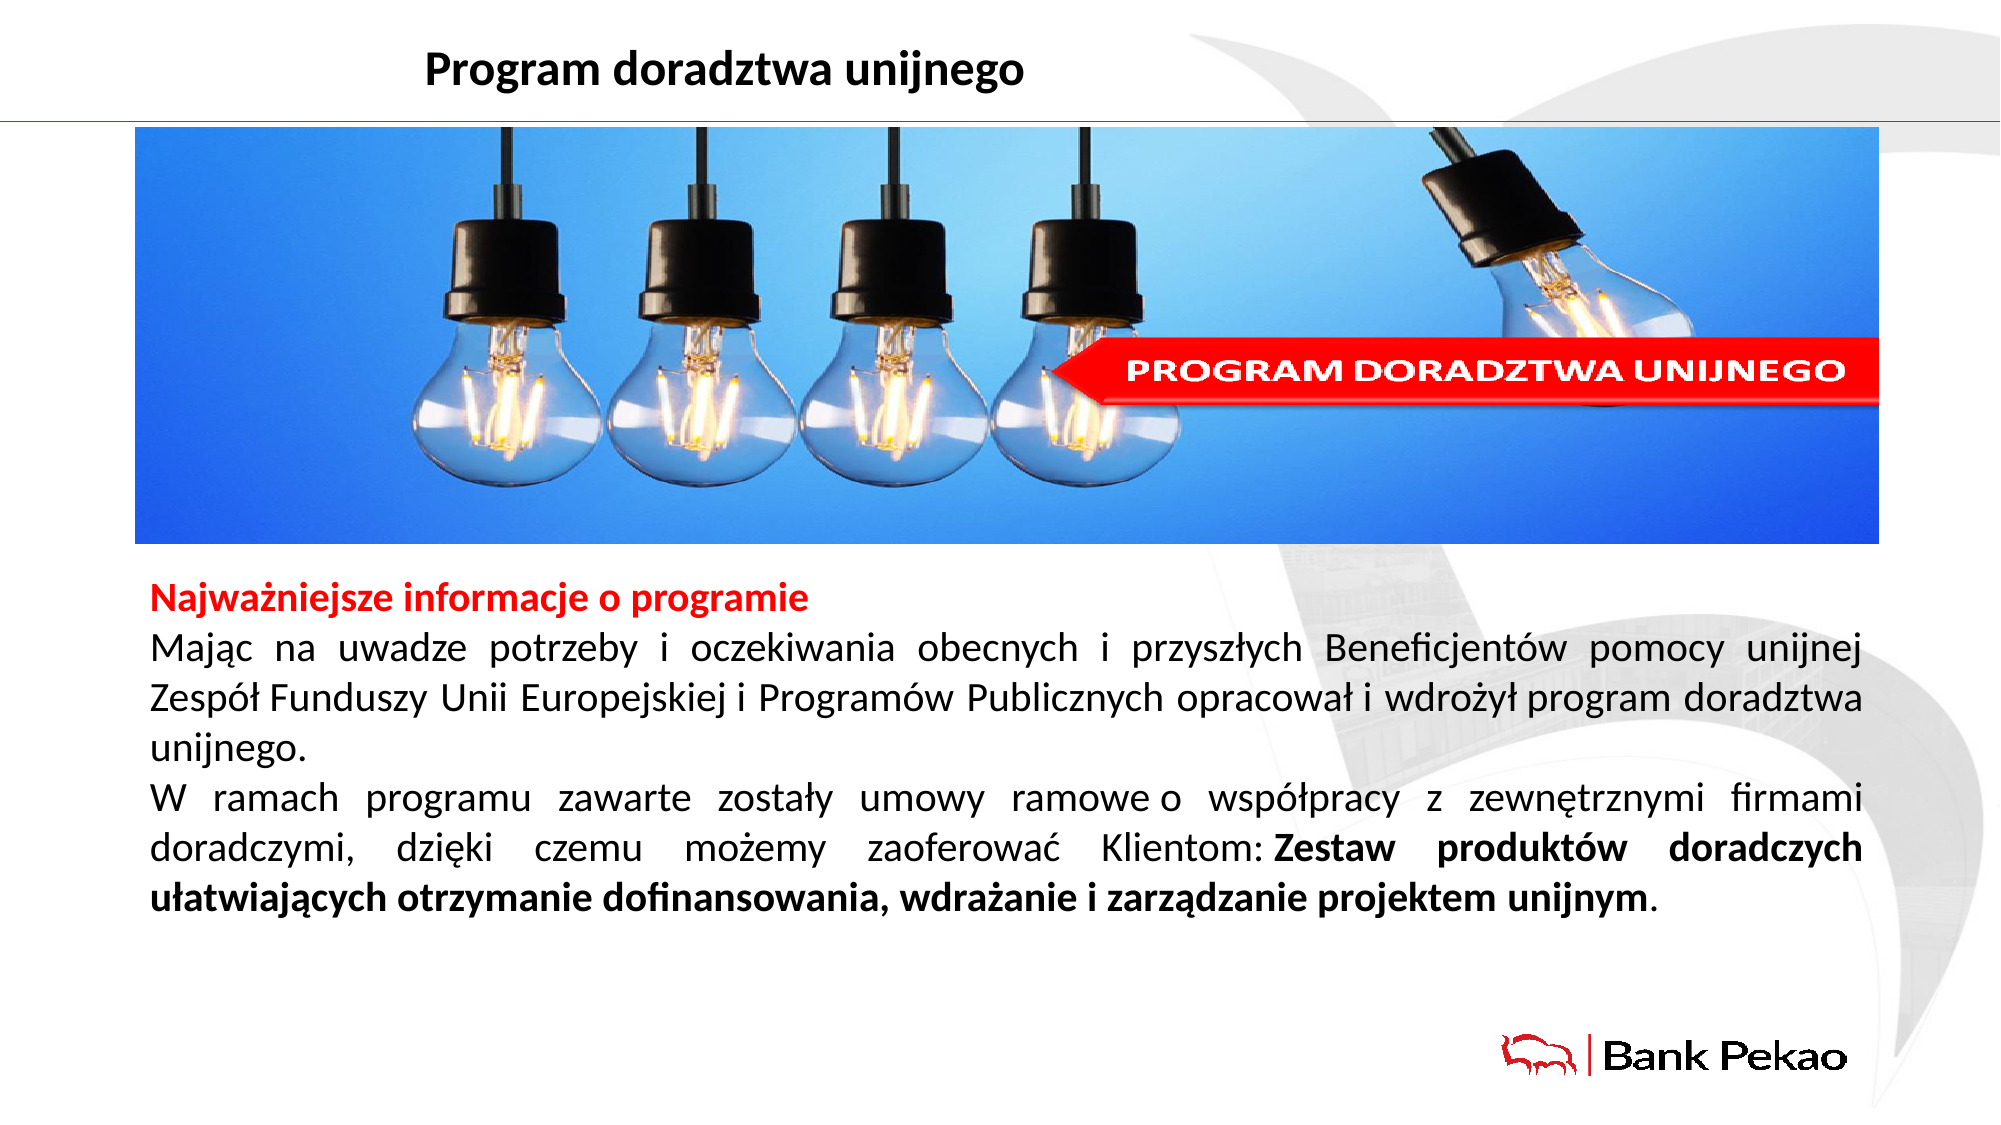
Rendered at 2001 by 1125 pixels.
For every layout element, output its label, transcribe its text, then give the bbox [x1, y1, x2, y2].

picture [0, 0, 2000, 121]
title Program doradztwa unijnego [409, 47, 1632, 93]
text_box Najważniejsze informacje o programie Mając na uwadze potrzeby i oczekiwania obecnych i przyszłych Beneficjentów pomocy unijnej Zespół Funduszy Unii Europejskiej i Programów Publicznych opracował i wdrożył program doradztwa unijnego. W ramach programu zawarte zostały umowy ramowe o współpracy z zewnętrznymi firmami doradczymi, dzięki czemu możemy zaoferować Klientom: Zestaw produktów doradczych ułatwiających otrzymanie dofinansowania, wdrażanie i zarządzanie projektem unijnym. [134, 562, 1879, 928]
picture [0, 122, 2000, 1125]
